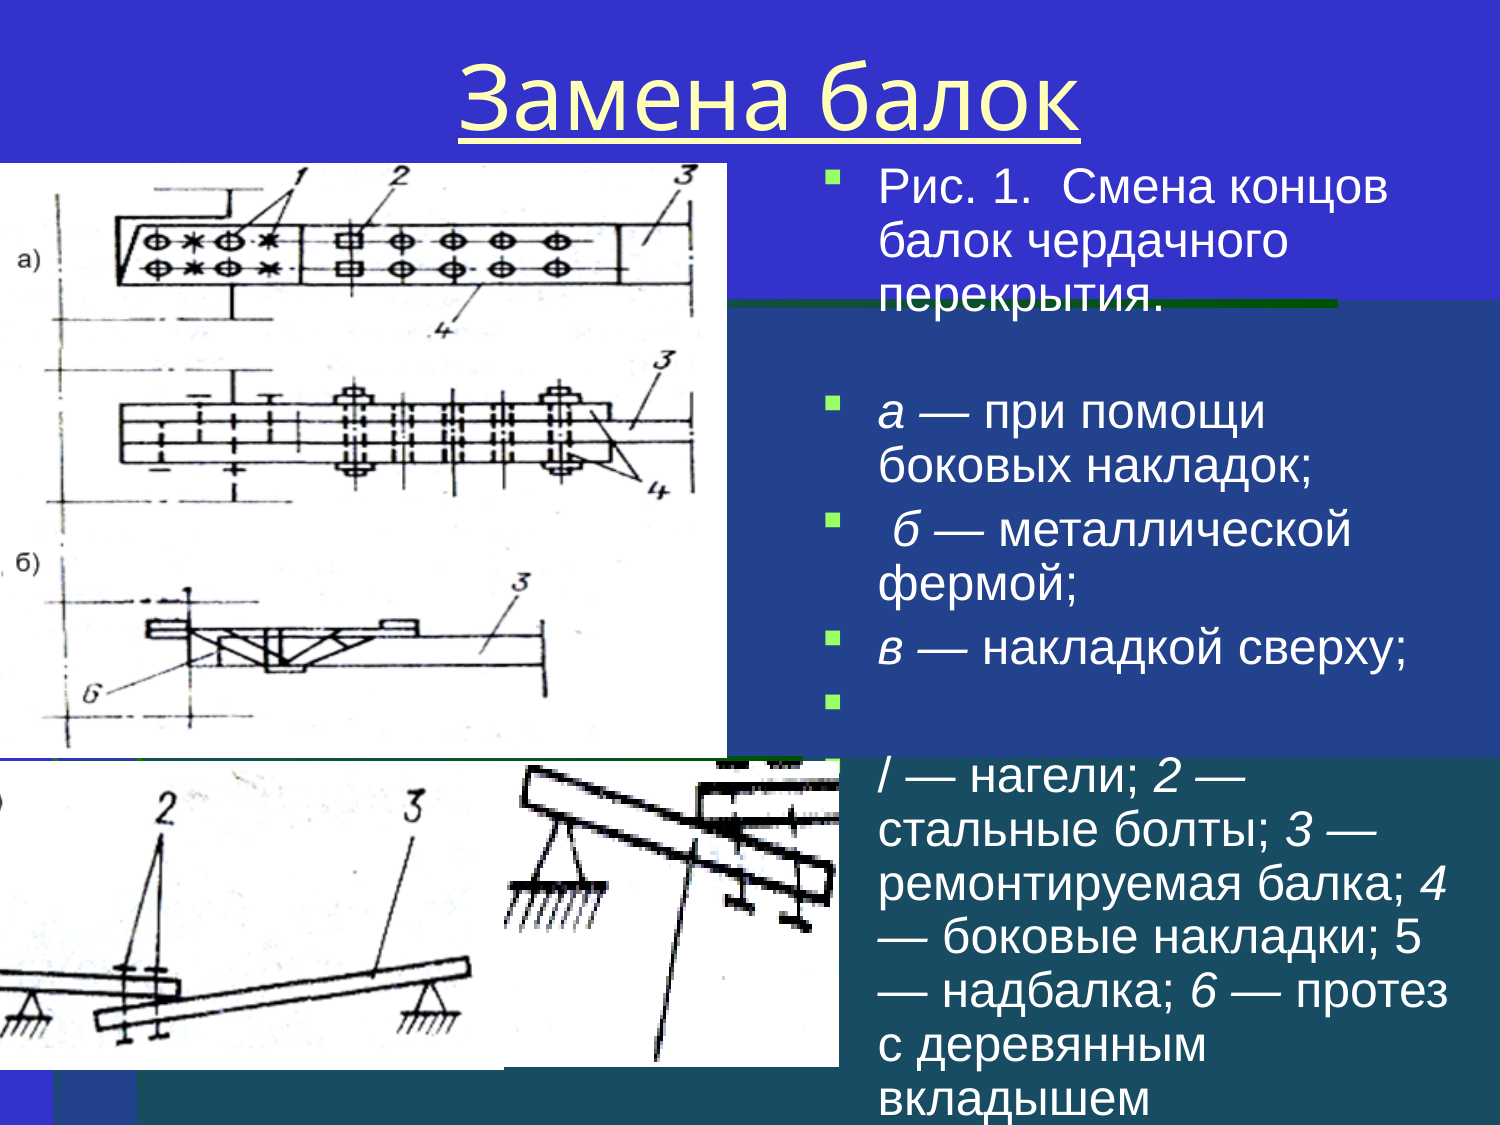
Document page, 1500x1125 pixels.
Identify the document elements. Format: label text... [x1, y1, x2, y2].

picture [0, 163, 727, 758]
list Рис. 1. Смена концов балок чердачного перекрытия. а — при помощи боковых накладок; б — металлической фермой; в — накладкой сверху; / — нагели; 2 — стальные болты; 3 — ремонтируемая балка; 4 — боковые накладки; 5 — надбалка; 6 — протез с деревянным вкладышем [806, 152, 1477, 1125]
title Замена балок [81, 0, 1458, 189]
picture [0, 761, 839, 1070]
